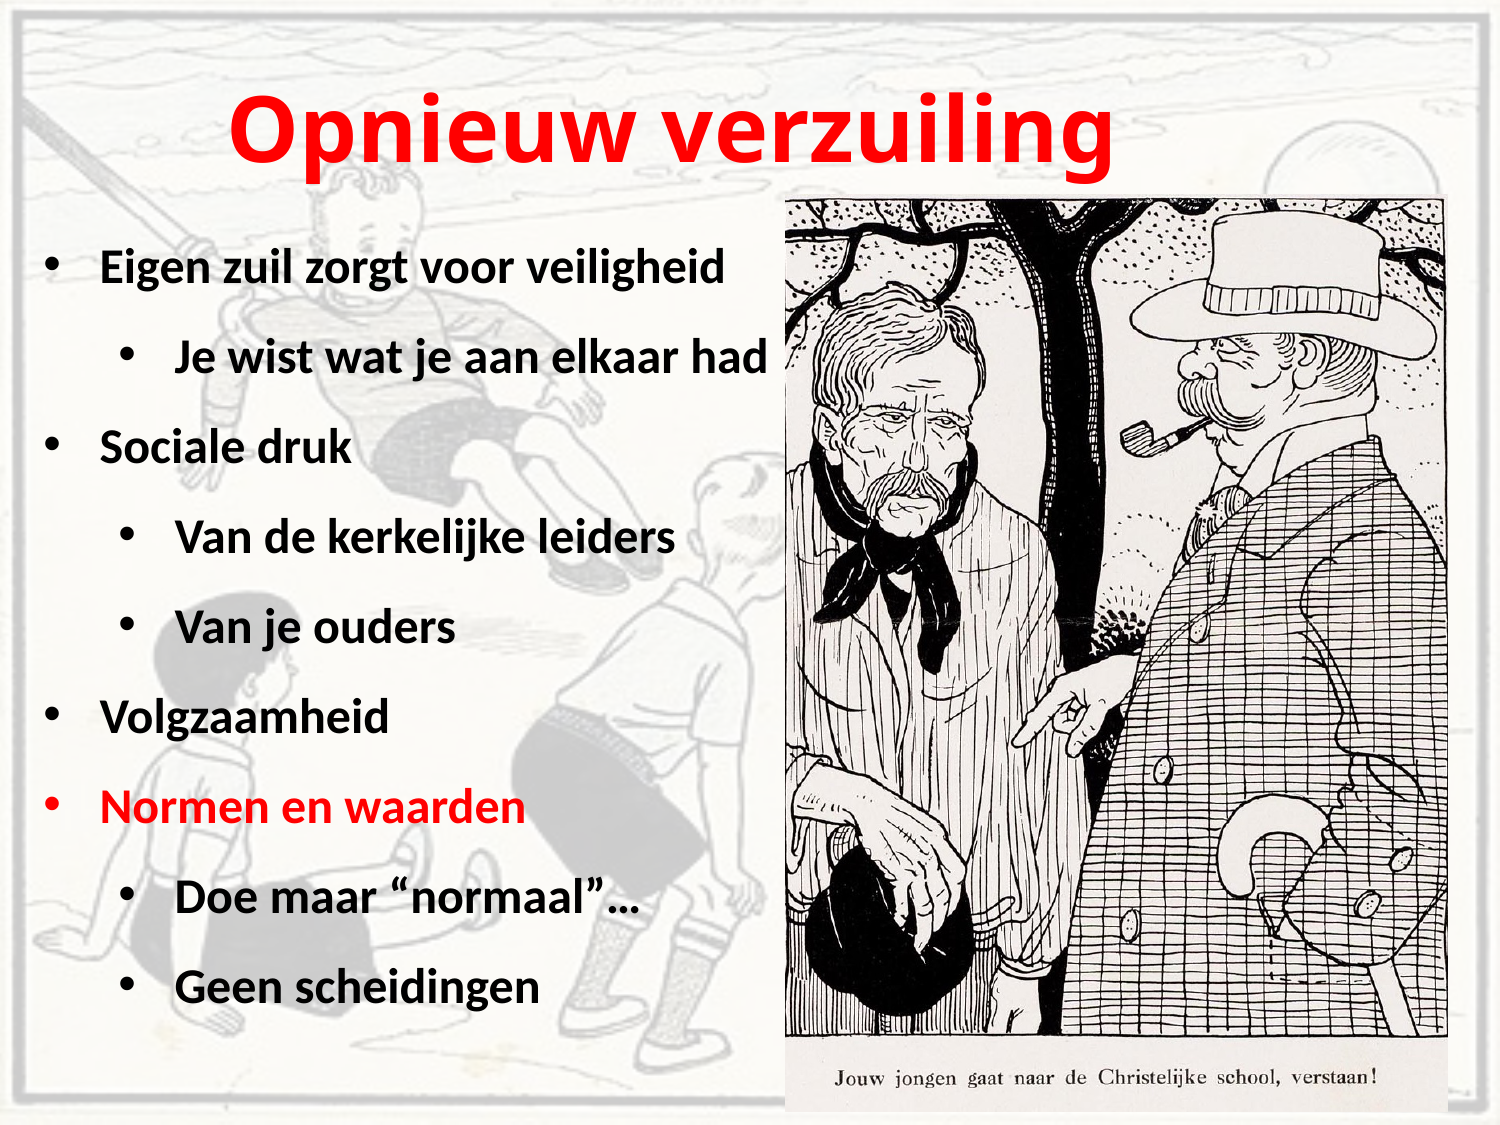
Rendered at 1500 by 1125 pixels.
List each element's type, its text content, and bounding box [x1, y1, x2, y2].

title Opnieuw verzuiling [71, 30, 1274, 196]
picture [785, 194, 1449, 1112]
text_box Eigen zuil zorgt voor veiligheid Je wist wat je aan elkaar had Sociale druk Van de kerkelijke leiders Van je ouders Volgzaamheid Normen en waarden Doe maar “normaal”… Geen scheidingen [28, 196, 782, 1021]
